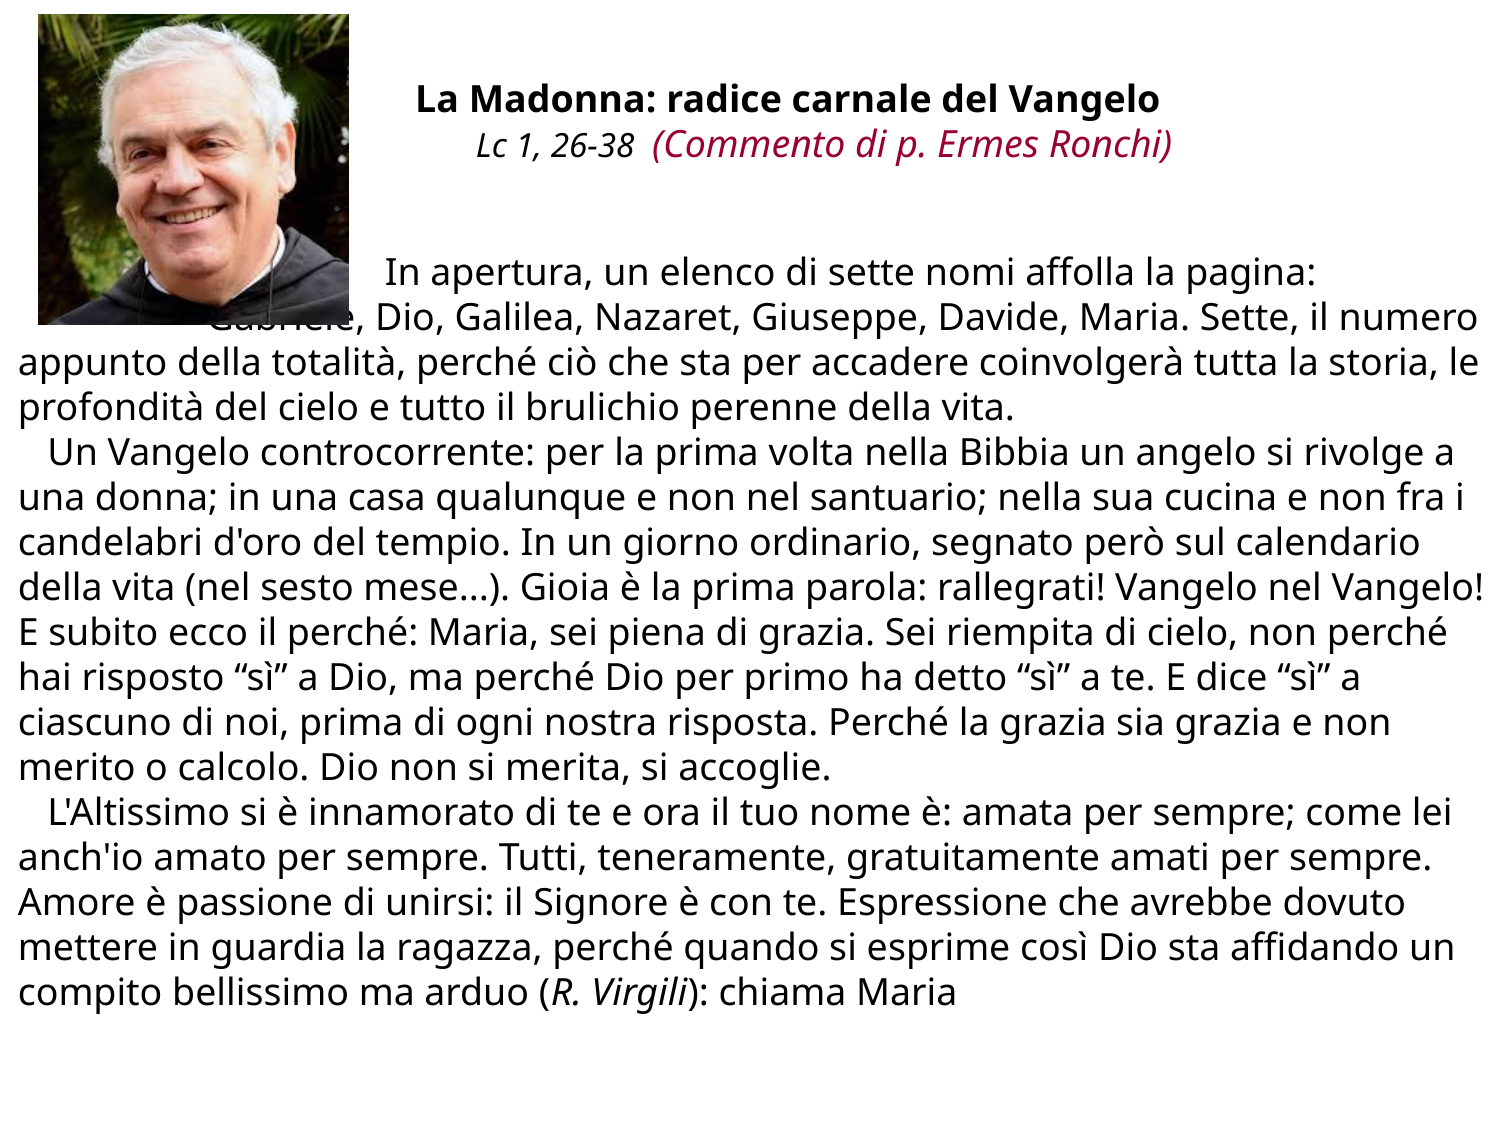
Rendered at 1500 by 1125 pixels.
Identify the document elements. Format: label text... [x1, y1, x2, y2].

text_box In apertura, un elenco di sette nomi affolla la pagina: Gabriele, Dio, Galilea, Nazaret, Giuseppe, Davide, Maria. Sette, il numero appunto della totalità, perché ciò che sta per accadere coinvolgerà tutta la storia, le profondità del cielo e tutto il brulichio perenne della vita. Un Vangelo controcorrente: per la prima volta nella Bibbia un angelo si rivolge a una donna; in una casa qualunque e non nel santuario; nella sua cucina e non fra i candelabri d'oro del tempio. In un giorno ordinario, segnato però sul calendario della vita (nel sesto mese...). Gioia è la prima parola: rallegrati! Vangelo nel Vangelo! E subito ecco il perché: Maria, sei piena di grazia. Sei riempita di cielo, non perché hai risposto “sì” a Dio, ma perché Dio per primo ha detto “sì” a te. E dice “sì” a ciascuno di noi, prima di ogni nostra risposta. Perché la grazia sia grazia e non merito o calcolo. Dio non si merita, si accoglie. L'Altissimo si è innamorato di te e ora il tuo nome è: amata per sempre; come lei anch'io amato per sempre. Tutti, teneramente, gratuitamente amati per sempre. Amore è passione di unirsi: il Signore è con te. Espressione che avrebbe dovuto mettere in guardia la ragazza, perché quando si esprime così Dio sta affidando un compito bellissimo ma arduo (R. Virgili): chiama Maria [3, 200, 1500, 799]
text_box La Madonna: radice carnale del Vangelo Lc 1, 26-38 (Commento di p. Ermes Ronchi) [349, 67, 1415, 200]
text_box In apertura, un elenco di sette nomi affolla la pagina: Gabriele, Dio, Galilea, Nazaret, Giuseppe, Davide, Maria. Sette, il numero appunto della totalità, perché ciò che sta per accadere coinvolgerà tutta la storia, le profondità del cielo e tutto il brulichio perenne della vita. Un Vangelo controcorrente: per la prima volta nella Bibbia un angelo si rivolge a una donna; in una casa qualunque e non nel santuario; nella sua cucina e non fra i candelabri d'oro del tempio. In un giorno ordinario, segnato però sul calendario della vita (nel sesto mese...). Gioia è la prima parola: rallegrati! Vangelo nel Vangelo! E subito ecco il perché: Maria, sei piena di grazia. Sei riempita di cielo, non perché hai risposto “sì” a Dio, ma perché Dio per primo ha detto “sì” a te. E dice “sì” a ciascuno di noi, prima di ogni nostra risposta. Perché la grazia sia grazia e non merito o calcolo. Dio non si merita, si accoglie. L'Altissimo si è innamorato di te e ora il tuo nome è: amata per sempre; come lei anch'io amato per sempre. Tutti, teneramente, gratuitamente amati per sempre. Amore è passione di unirsi: il Signore è con te. Espressione che avrebbe dovuto mettere in guardia la ragazza, perché quando si esprime così Dio sta affidando un compito bellissimo ma arduo (R. Virgili): chiama Maria [3, 801, 1500, 1021]
picture [38, 14, 349, 326]
